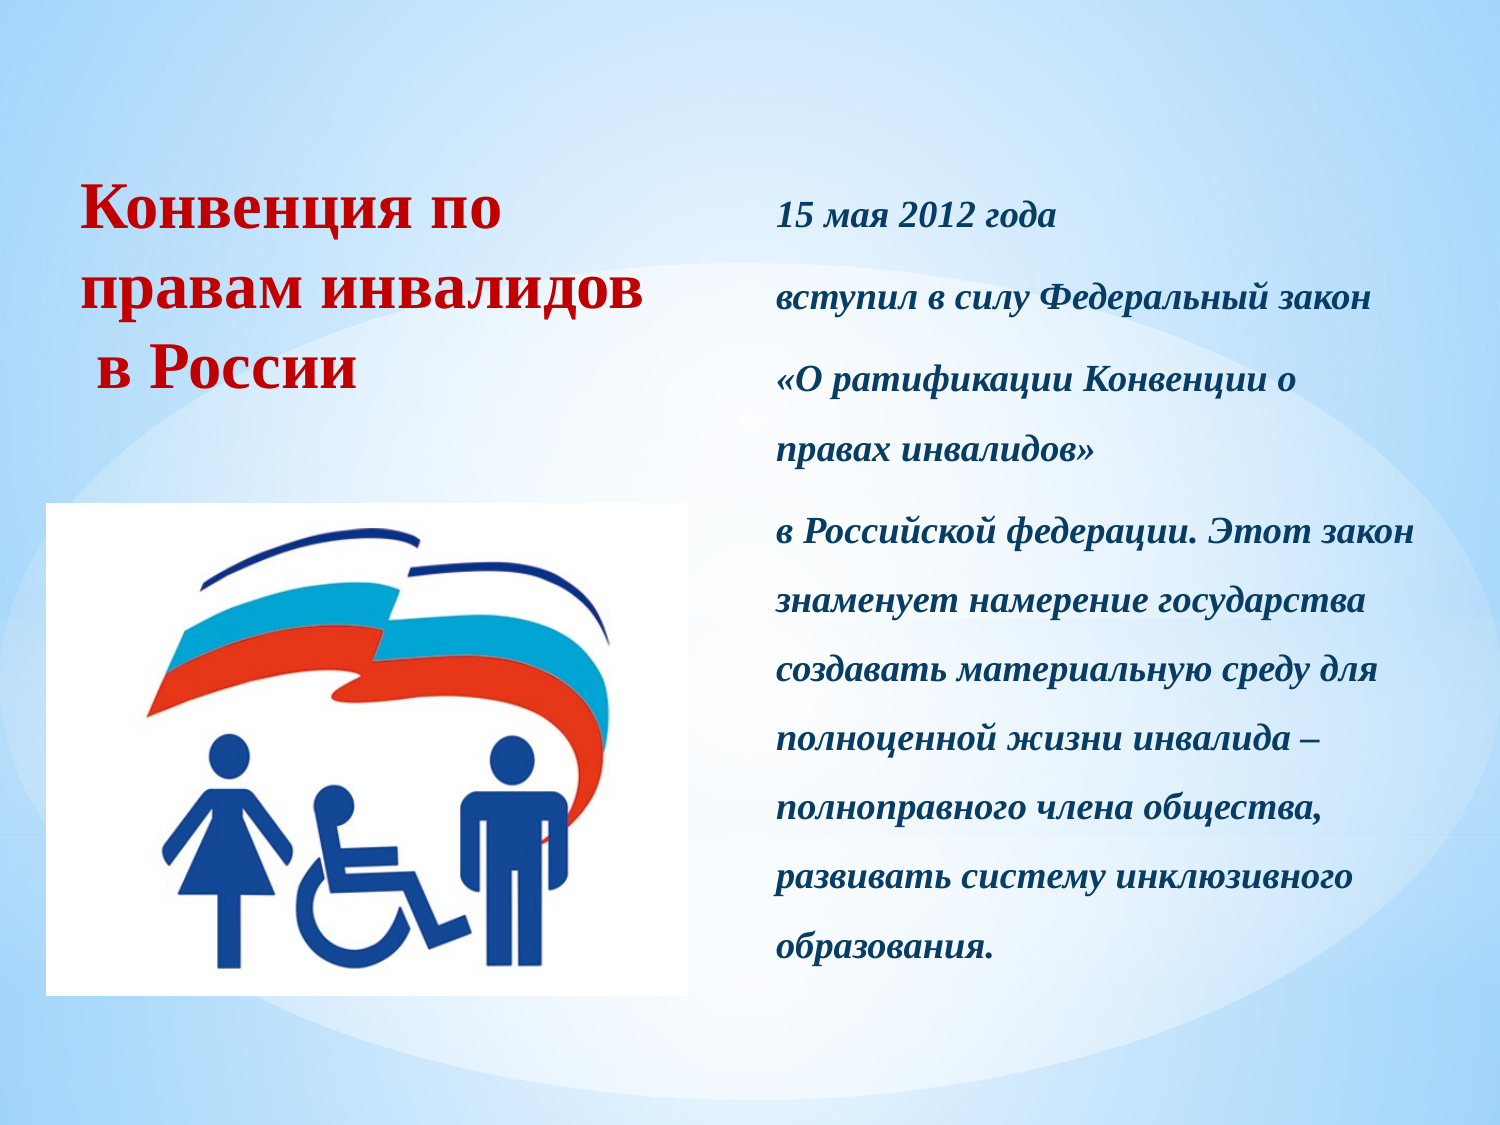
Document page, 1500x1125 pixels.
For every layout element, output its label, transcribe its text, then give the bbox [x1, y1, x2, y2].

picture [46, 503, 688, 997]
title Конвенция по правам инвалидов в России [64, 78, 680, 409]
list 15 мая 2012 года вступил в силу Федеральный закон «О ратификации Конвенции о правах инвалидов» в Российской федерации. Этот закон знаменует намерение государства создавать материальную среду для полноценной жизни инвалида – полноправного члена общества, развивать систему инклюзивного образования. [753, 120, 1436, 1012]
